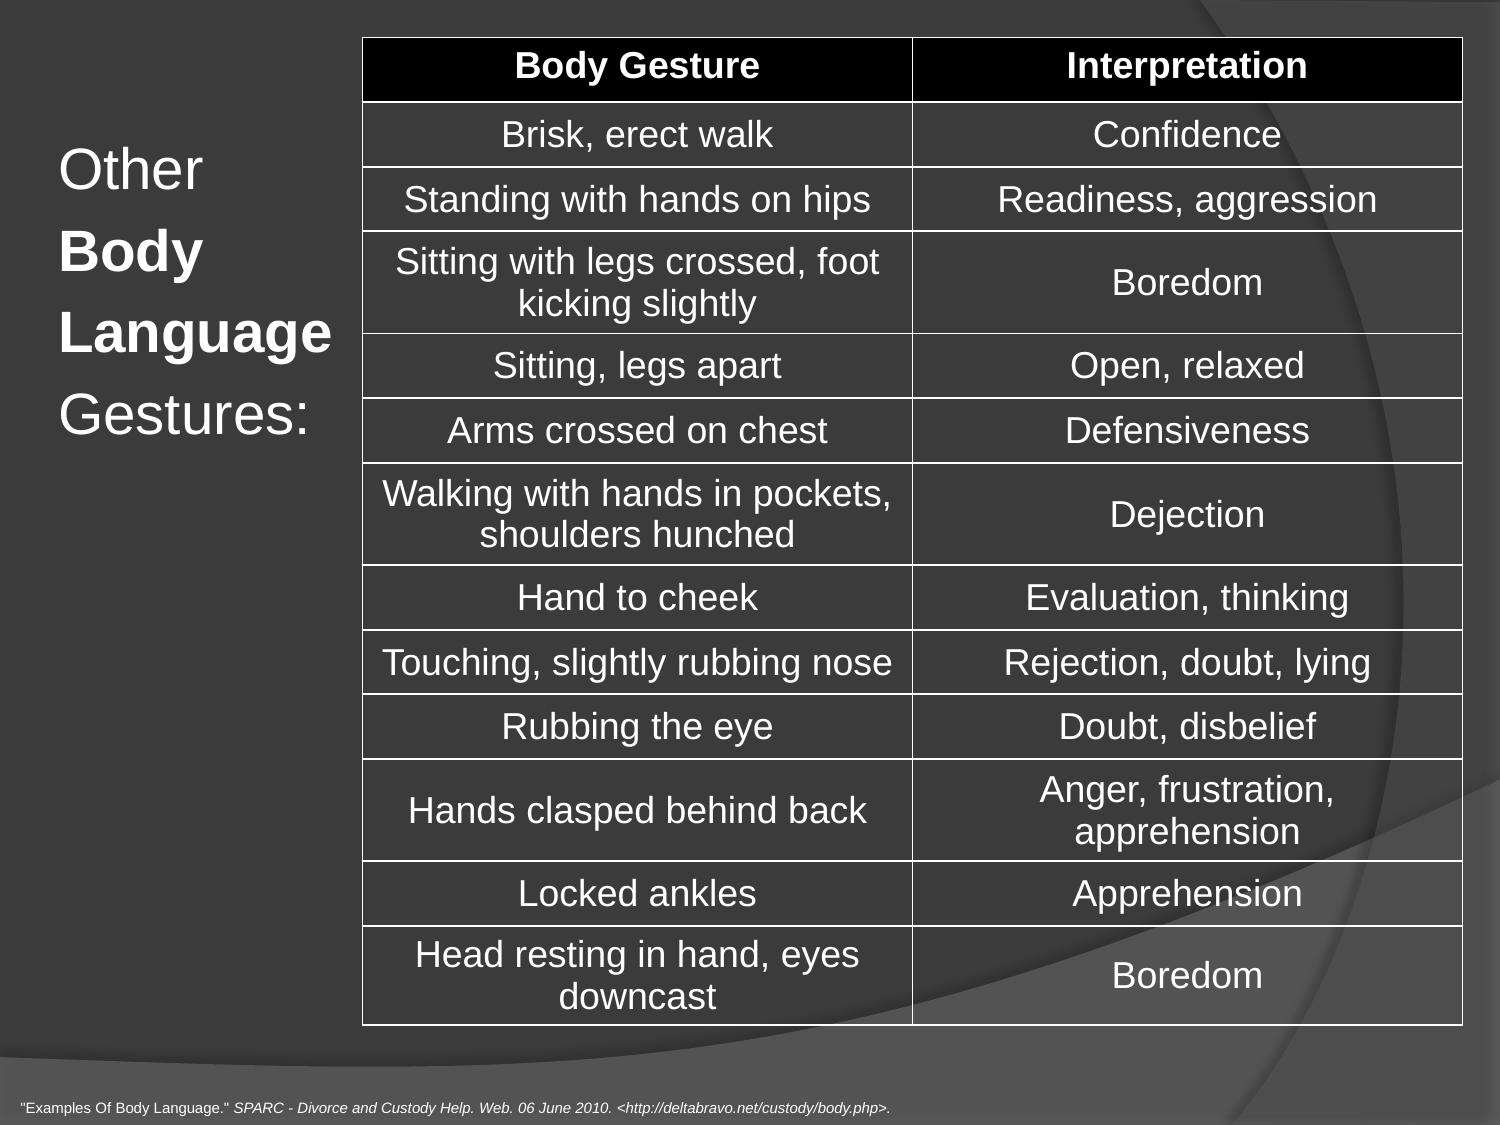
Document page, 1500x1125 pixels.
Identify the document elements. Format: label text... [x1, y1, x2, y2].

list Other Body Language Gestures: [37, 37, 1500, 1100]
table_cell Boredom [913, 232, 1462, 333]
table_cell Boredom [913, 927, 1462, 1024]
table_cell Apprehension [913, 862, 1462, 925]
table_cell Defensiveness [913, 399, 1462, 462]
table_cell Walking with hands in pockets, shoulders hunched [363, 464, 912, 564]
table_cell Brisk, erect walk [363, 103, 912, 166]
table_cell Rubbing the eye [363, 695, 912, 758]
table_cell Locked ankles [363, 862, 912, 925]
table_cell Anger, frustration, apprehension [913, 760, 1462, 860]
table_cell Arms crossed on chest [363, 399, 912, 462]
table_cell Evaluation, thinking [913, 566, 1462, 629]
table_cell Readiness, aggression [913, 168, 1462, 230]
table_header Body Gesture [363, 38, 912, 101]
table_cell Sitting, legs apart [363, 334, 912, 397]
table_cell Confidence [913, 103, 1462, 166]
table_cell Rejection, doubt, lying [913, 631, 1462, 693]
table_cell Hands clasped behind back [363, 760, 912, 860]
table_cell Open, relaxed [913, 334, 1462, 397]
table_cell Standing with hands on hips [363, 168, 912, 230]
table_header Interpretation [913, 38, 1462, 101]
table_cell Touching, slightly rubbing nose [363, 631, 912, 693]
table_cell Head resting in hand, eyes downcast [363, 927, 912, 1024]
text_box "Examples Of Body Language." SPARC - Divorce and Custody Help. Web. 06 June 2010. <http://deltabravo.net/custody/body.php>. [0, 1074, 1225, 1125]
table_cell Hand to cheek [363, 566, 912, 629]
table_cell Dejection [913, 464, 1462, 564]
table_cell Doubt, disbelief [913, 695, 1462, 758]
table_cell Sitting with legs crossed, foot kicking slightly [363, 232, 912, 333]
